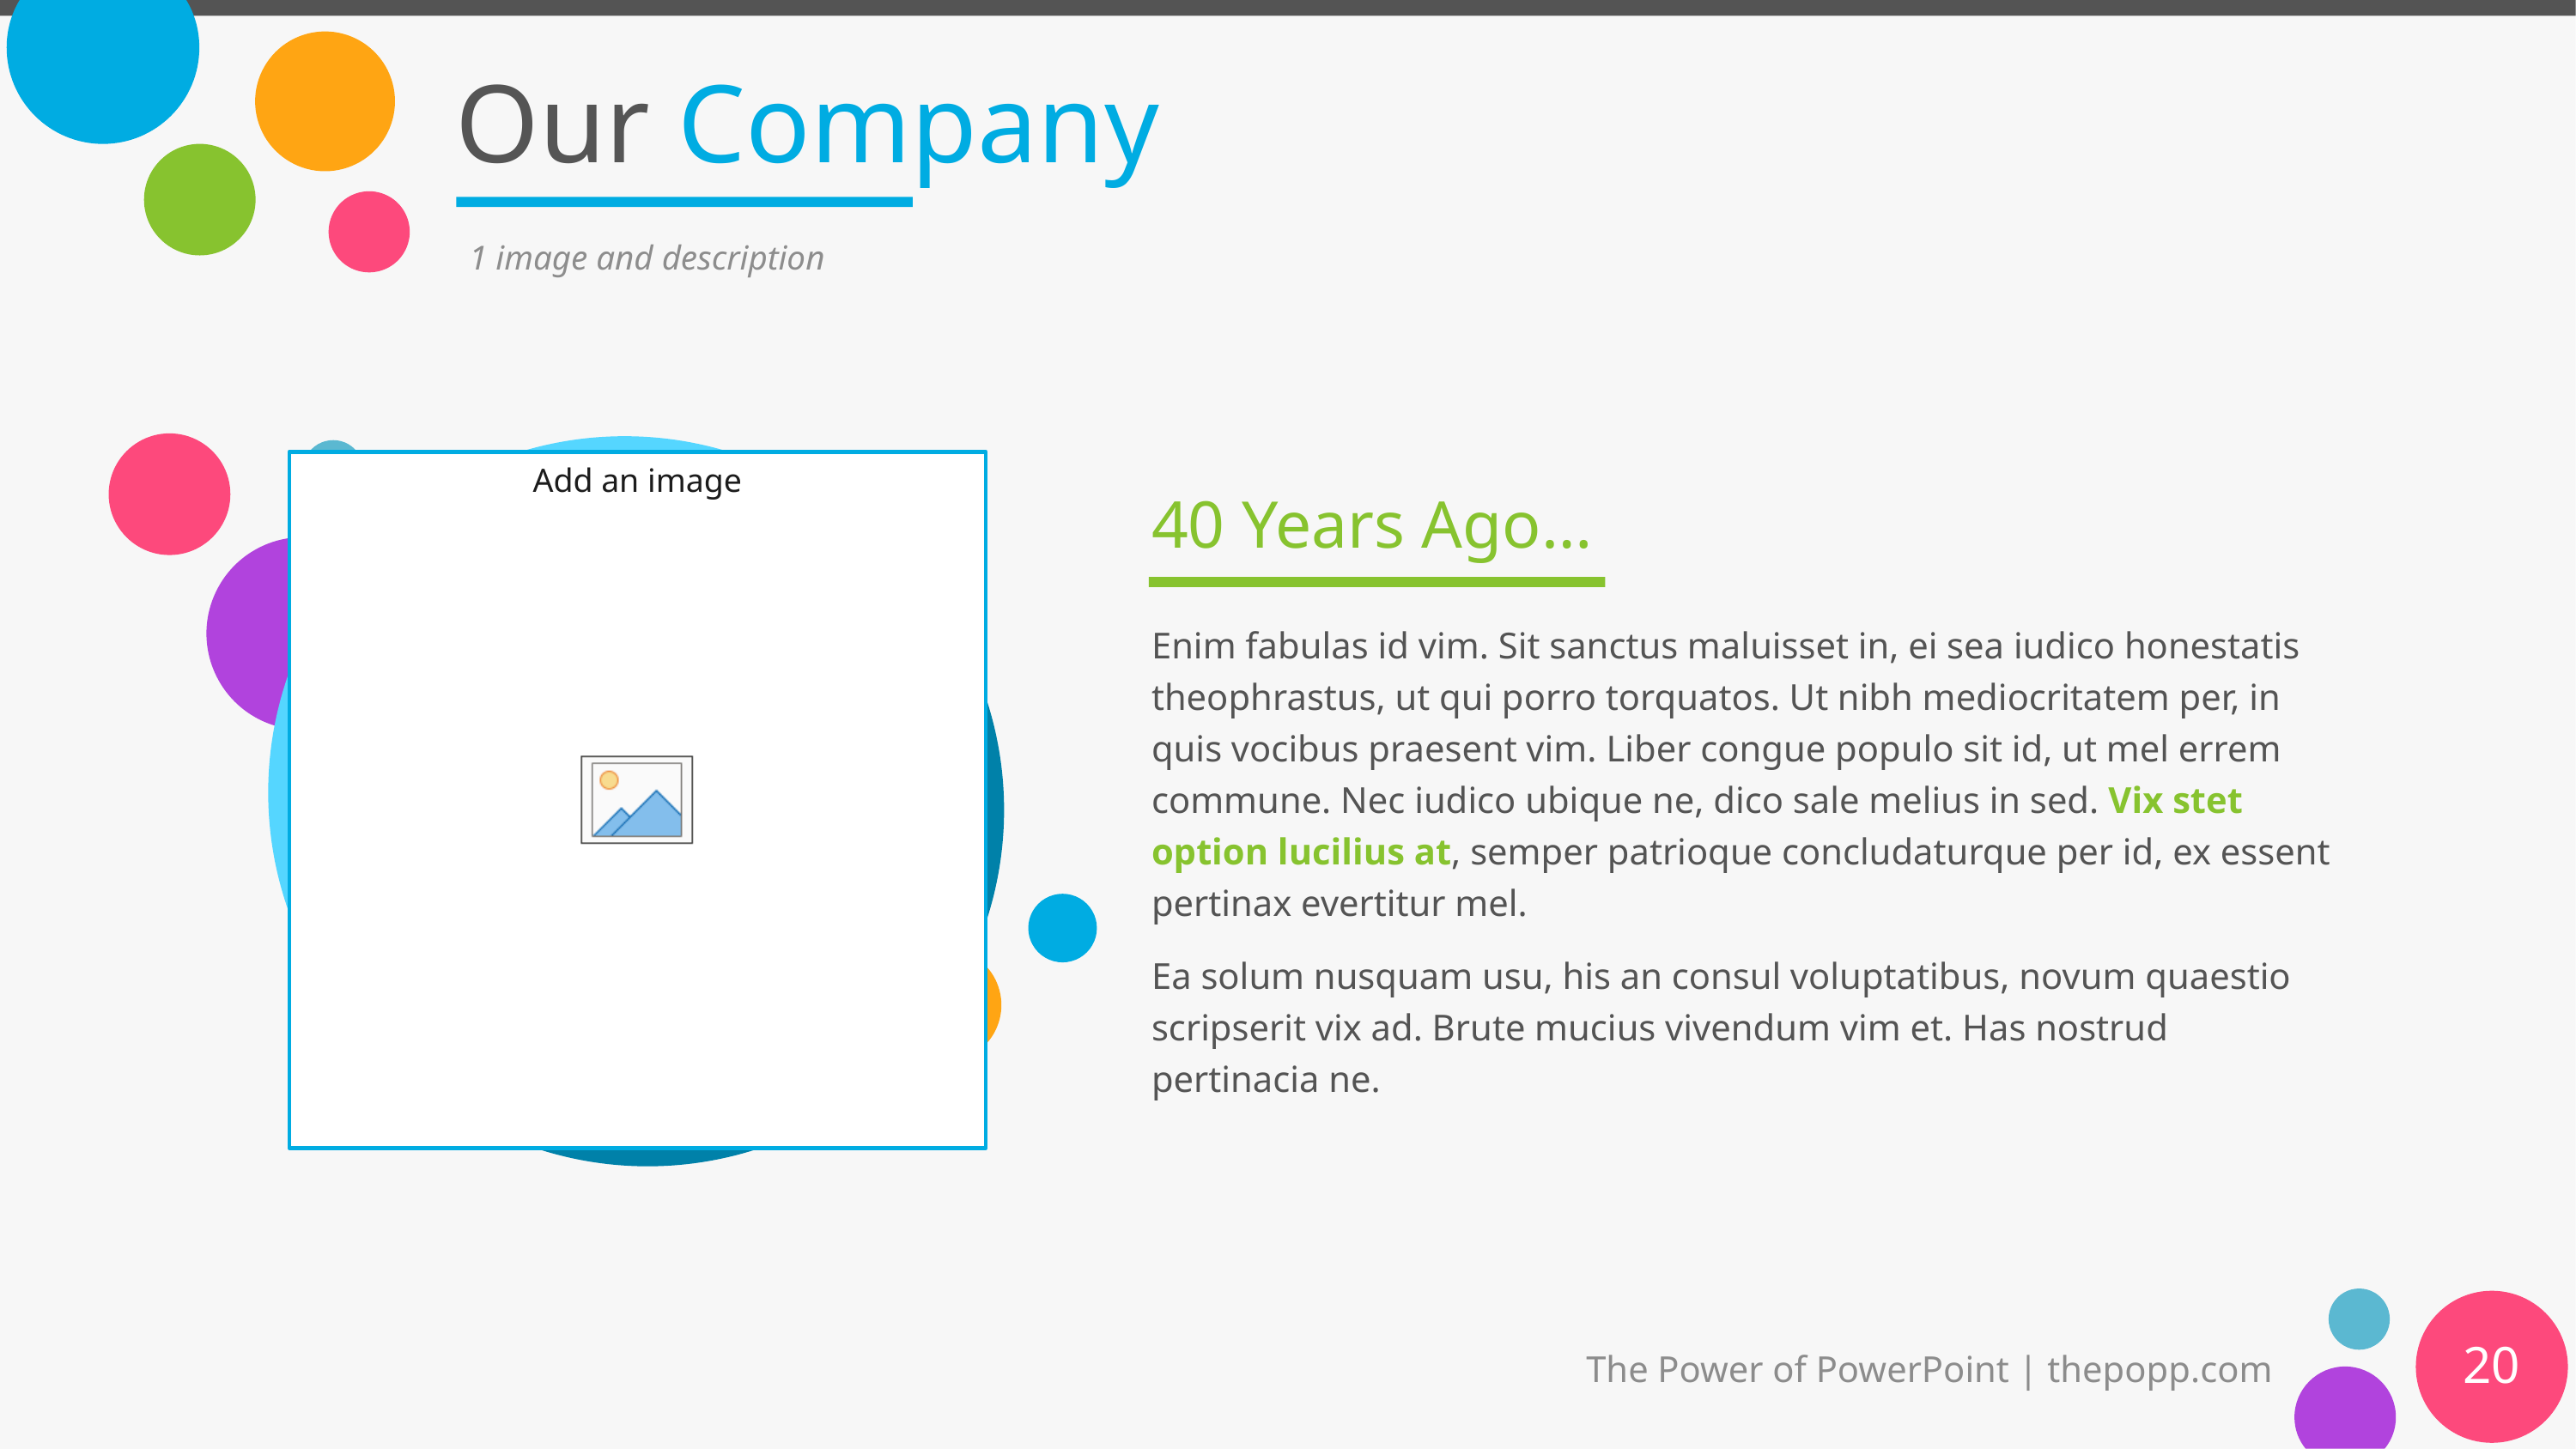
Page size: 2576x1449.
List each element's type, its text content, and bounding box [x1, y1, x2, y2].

list 1 image and description [446, 217, 2465, 288]
list Enim fabulas id vim. Sit sanctus maluisset in, ei sea iudico honestatis theophrastus, ut qui porro torquatos. Ut nibh mediocritatem per, in quis vocibus praesent vim. Liber congue populo sit id, ut mel errem commune. Nec iudico ubique ne, dico sale melius in sed. Vix stet option lucilius at, semper patrioque concludaturque per id, ex essent pertinax evertitur mel. Ea solum nusquam usu, his an consul voluptatibus, novum quaestio scripserit vix ad. Brute mucius vivendum vim et. Has nostrud pertinacia ne. [1128, 603, 2359, 1148]
list 40 Years Ago… [1128, 440, 2359, 573]
slide_number 20 [2415, 1328, 2568, 1406]
footer The Power of PowerPoint | thepopp.com [1479, 1332, 2296, 1410]
title Our Company [433, 34, 2454, 204]
picture [292, 455, 983, 1145]
